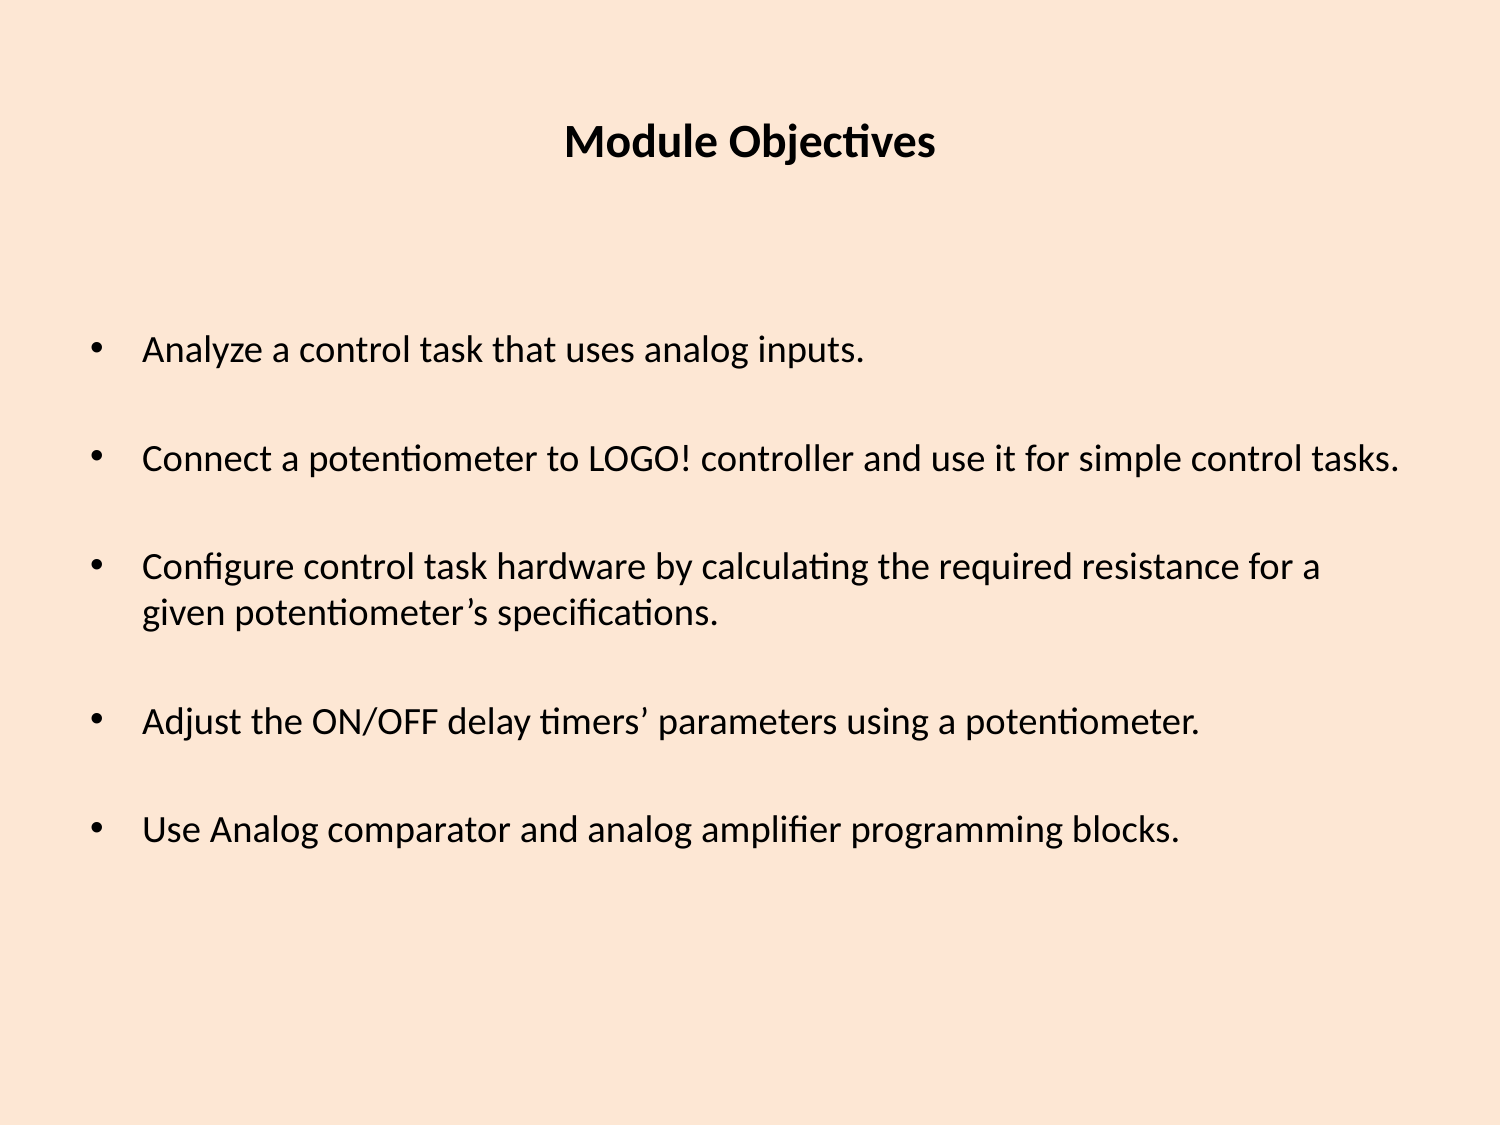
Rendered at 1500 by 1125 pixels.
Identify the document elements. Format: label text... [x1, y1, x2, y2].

title Module Objectives [75, 45, 1425, 233]
list Analyze a control task that uses analog inputs. Connect a potentiometer to LOGO! controller and use it for simple control tasks. Configure control task hardware by calculating the required resistance for a given potentiometer’s specifications. Adjust the ON/OFF delay timers’ parameters using a potentiometer. Use Analog comparator and analog amplifier programming blocks. [75, 262, 1425, 1005]
